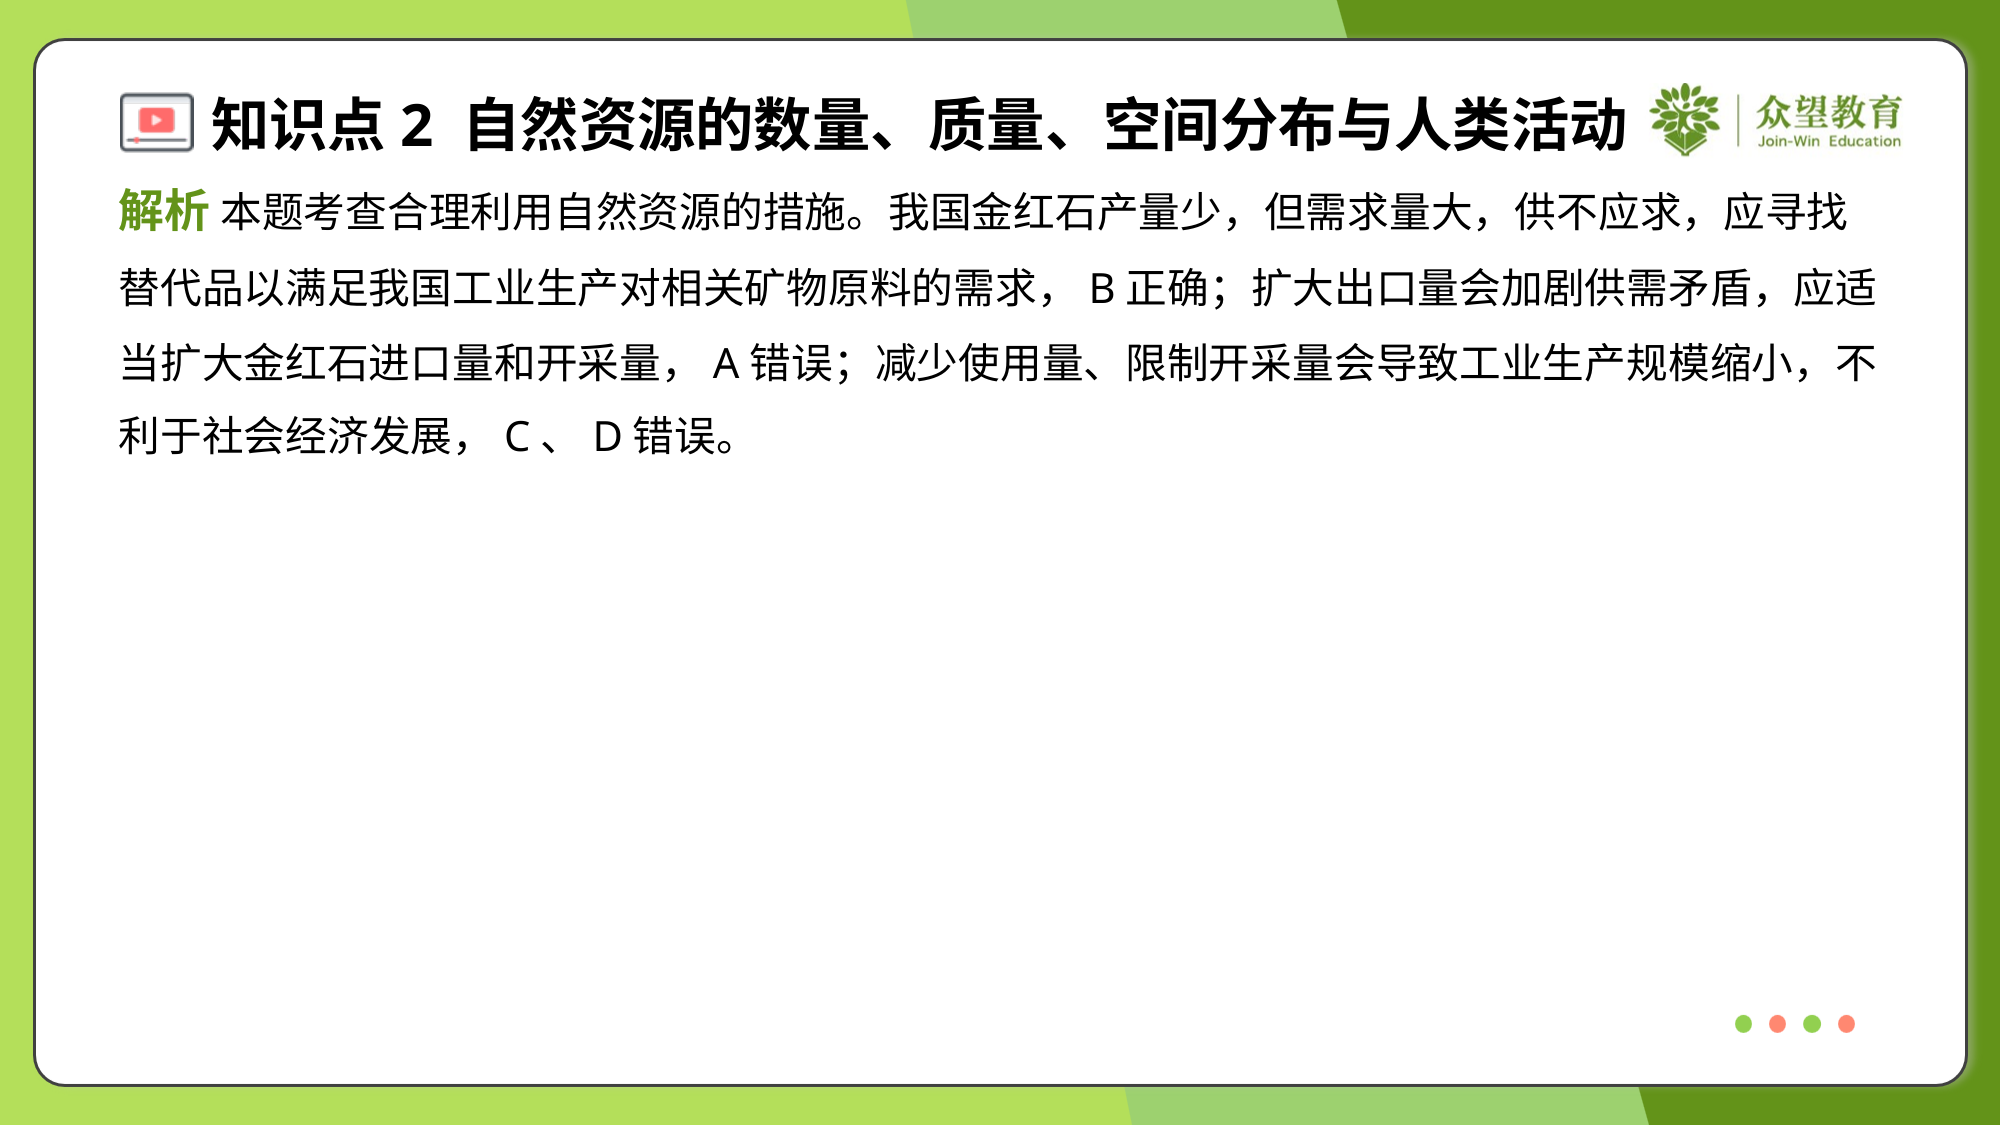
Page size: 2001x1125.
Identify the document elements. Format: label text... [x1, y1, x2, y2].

picture [0, 0, 2000, 1125]
text_box 解析 本题考查合理利用自然资源的措施。我国金红石产量少，但需求量大，供不应求，应寻找 替代品以满足我国工业生产对相关矿物原料的需求，B正确；扩大出口量会加剧供需矛盾，应适 当扩大金红石进口量和开采量，A错误；减少使用量、限制开采量会导致工业生产规模缩小，不 利于社会经济发展，C、D错误。 [118, 159, 1883, 452]
